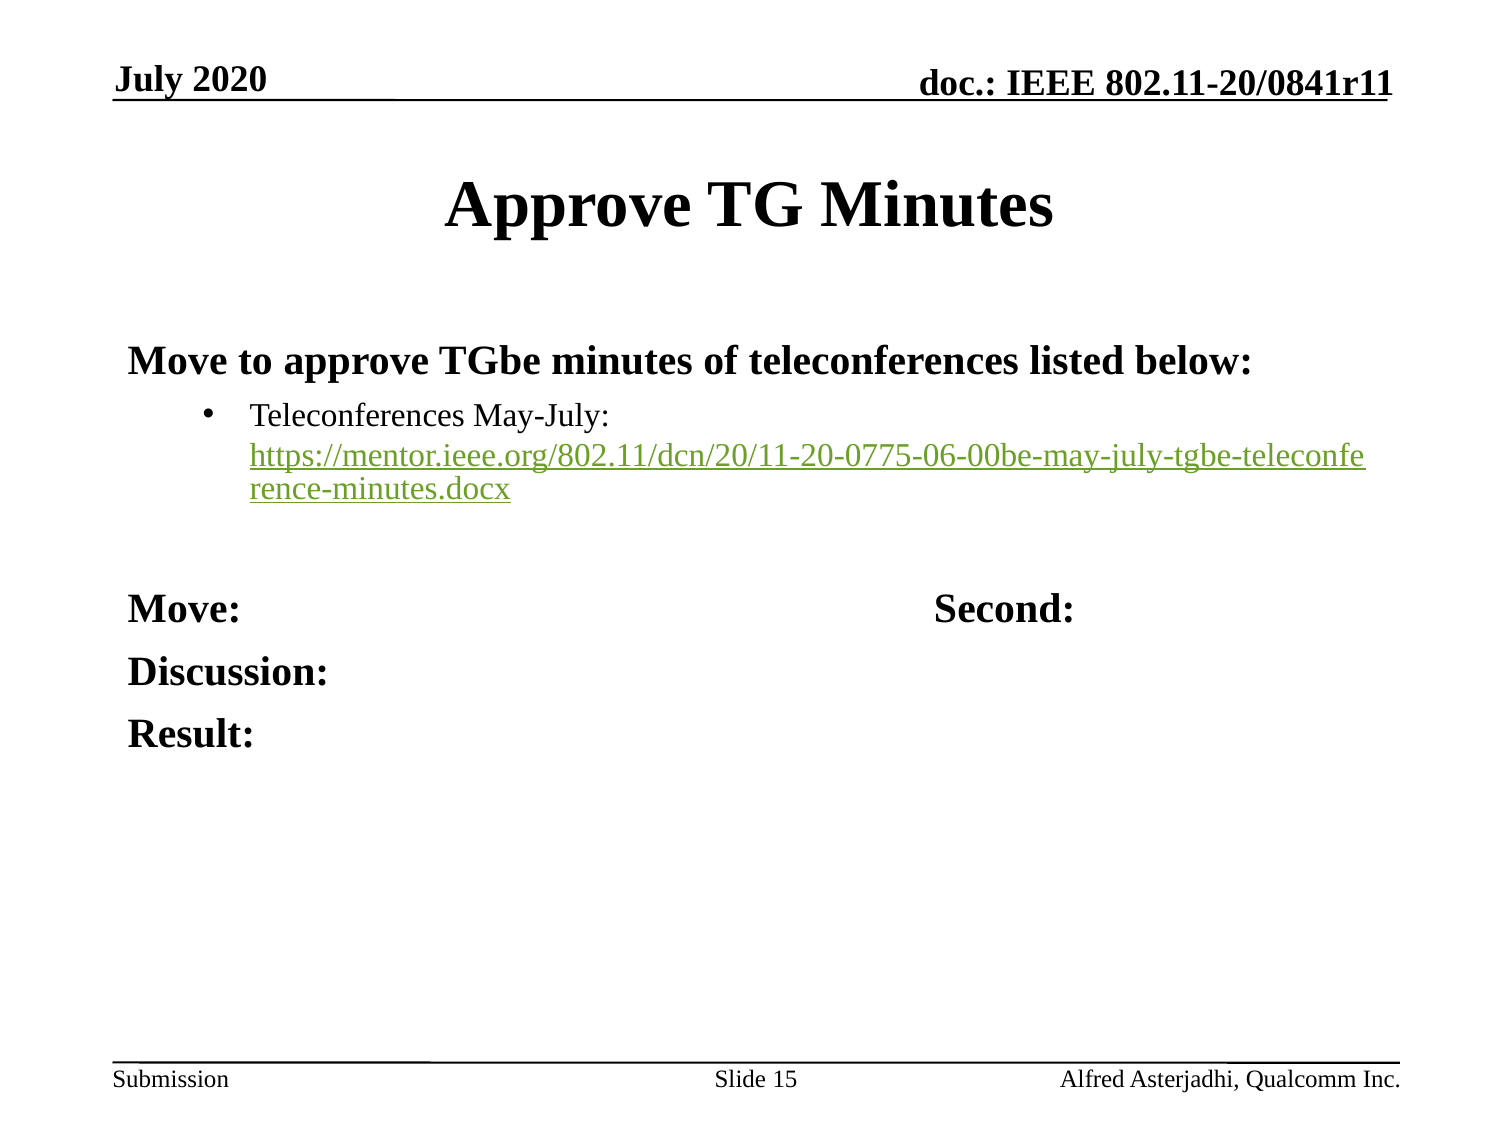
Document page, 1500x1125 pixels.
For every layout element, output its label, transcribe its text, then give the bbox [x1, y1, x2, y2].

footer Alfred Asterjadhi, Qualcomm Inc. [878, 1061, 1402, 1093]
list Move to approve TGbe minutes of teleconferences listed below: Teleconferences May-July: https://mentor.ieee.org/802.11/dcn/20/11-20-0775-06-00be-may-july-tgbe-teleconference-minutes.docx Move: Second: Discussion: Result: [112, 324, 1388, 1000]
title Approve TG Minutes [112, 112, 1388, 288]
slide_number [114, 54, 493, 100]
slide_number Slide 15 [712, 1061, 800, 1123]
